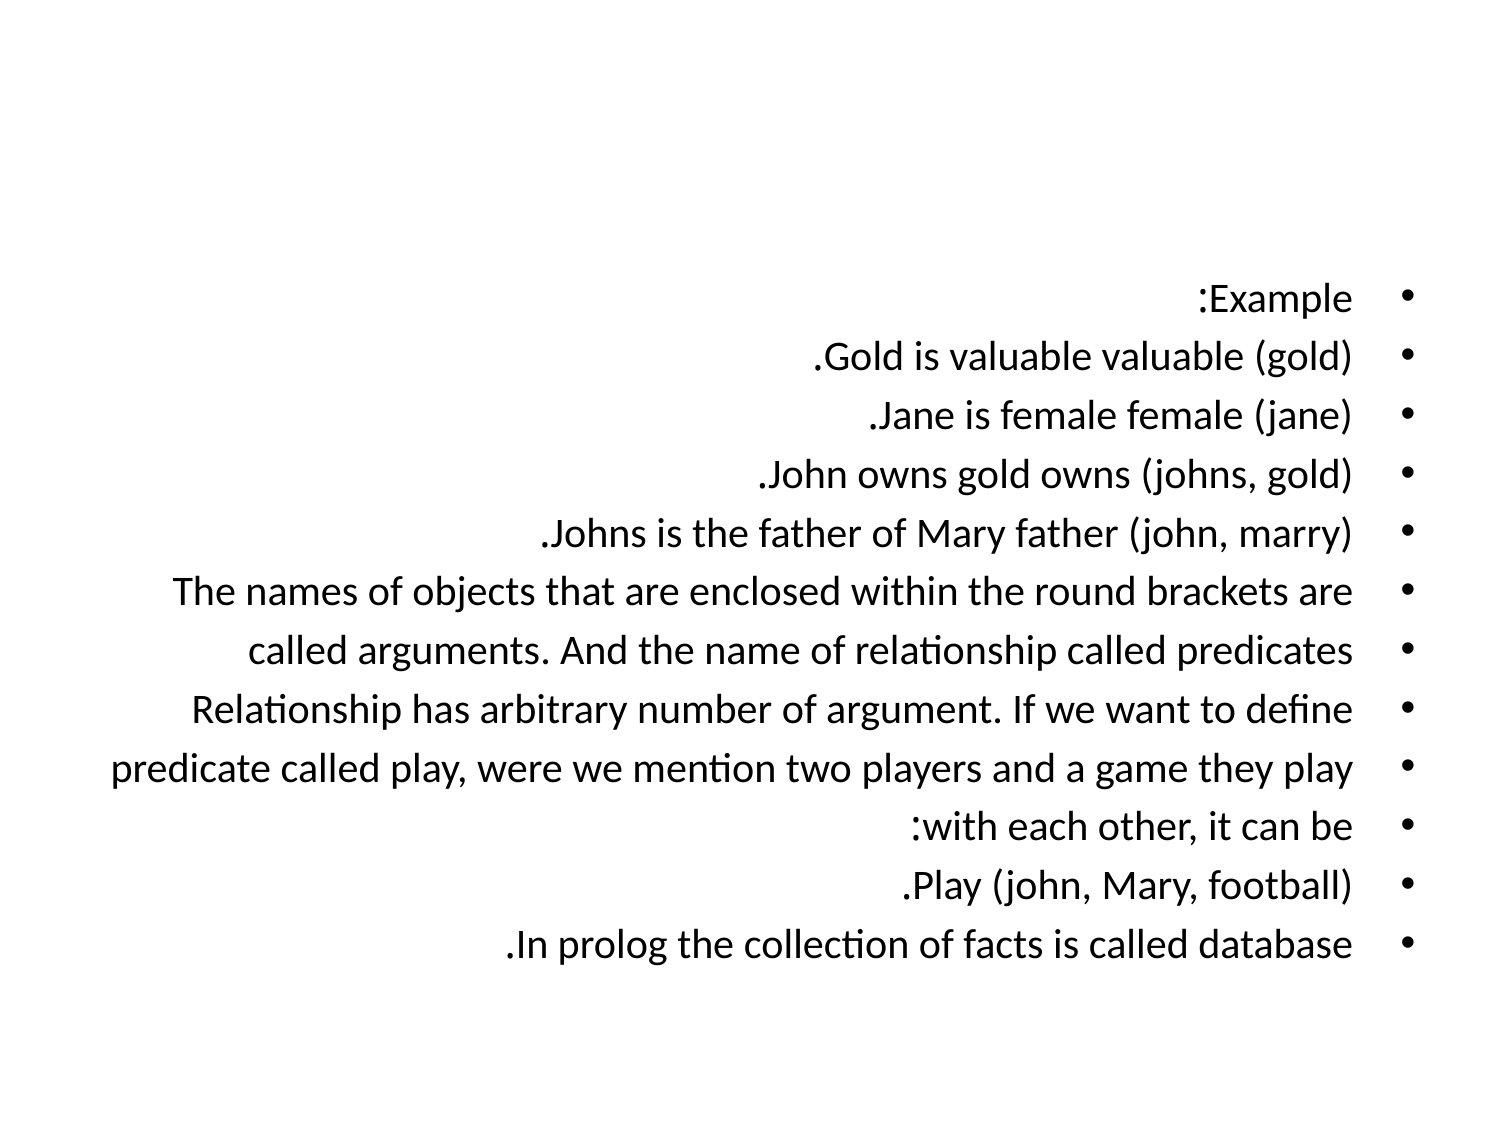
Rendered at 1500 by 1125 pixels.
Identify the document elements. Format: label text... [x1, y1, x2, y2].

list Example: Gold is valuable valuable (gold). Jane is female female (jane). John owns gold owns (johns, gold). Johns is the father of Mary father (john, marry). The names of objects that are enclosed within the round brackets are called arguments. And the name of relationship called predicates Relationship has arbitrary number of argument. If we want to define predicate called play, were we mention two players and a game they play with each other, it can be: Play (john, Mary, football). In prolog the collection of facts is called database. [75, 262, 1425, 1005]
